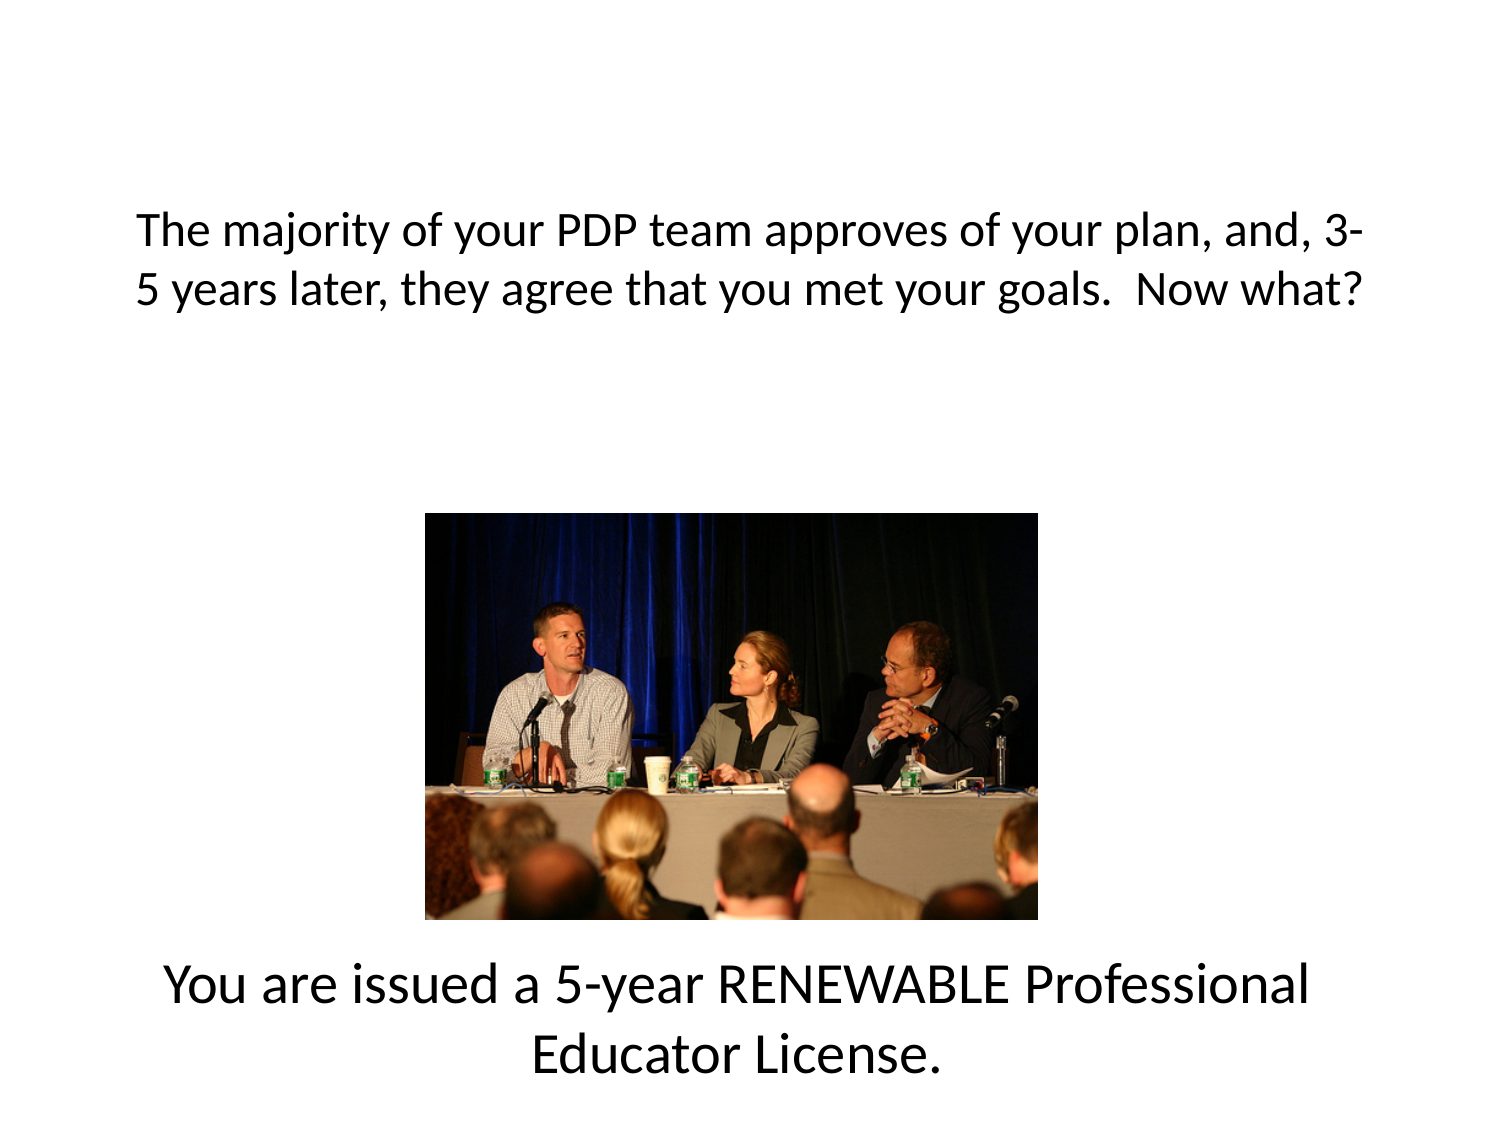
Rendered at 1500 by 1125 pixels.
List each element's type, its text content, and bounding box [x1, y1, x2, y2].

text_box You are issued a 5-year RENEWABLE Professional Educator License. [62, 937, 1413, 1093]
picture [424, 512, 1038, 921]
title The majority of your PDP team approves of your plan, and, 3-5 years later, they agree that you met your goals. Now what? [112, 162, 1388, 350]
